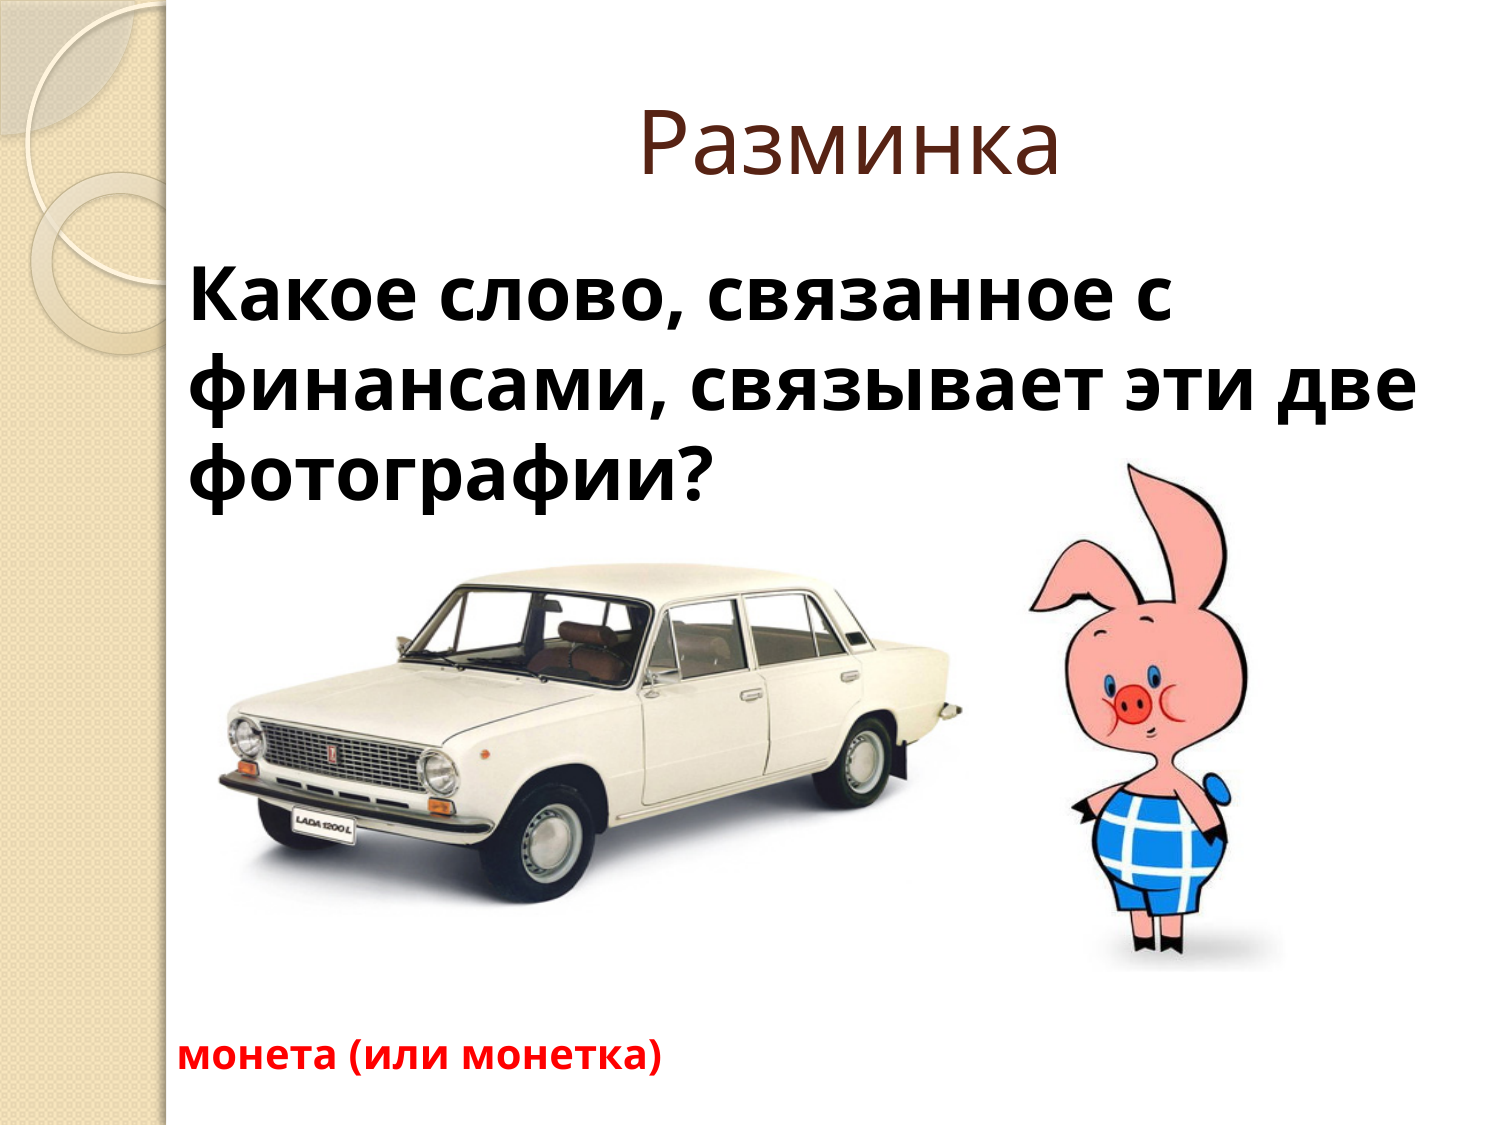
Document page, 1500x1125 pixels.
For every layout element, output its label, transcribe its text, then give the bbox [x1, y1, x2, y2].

list Какое слово, связанное с финансами, связывает эти две фотографии? монета (или монетка) [159, 237, 1466, 1106]
picture [206, 514, 975, 918]
title Разминка [235, 45, 1466, 233]
picture [985, 440, 1314, 990]
